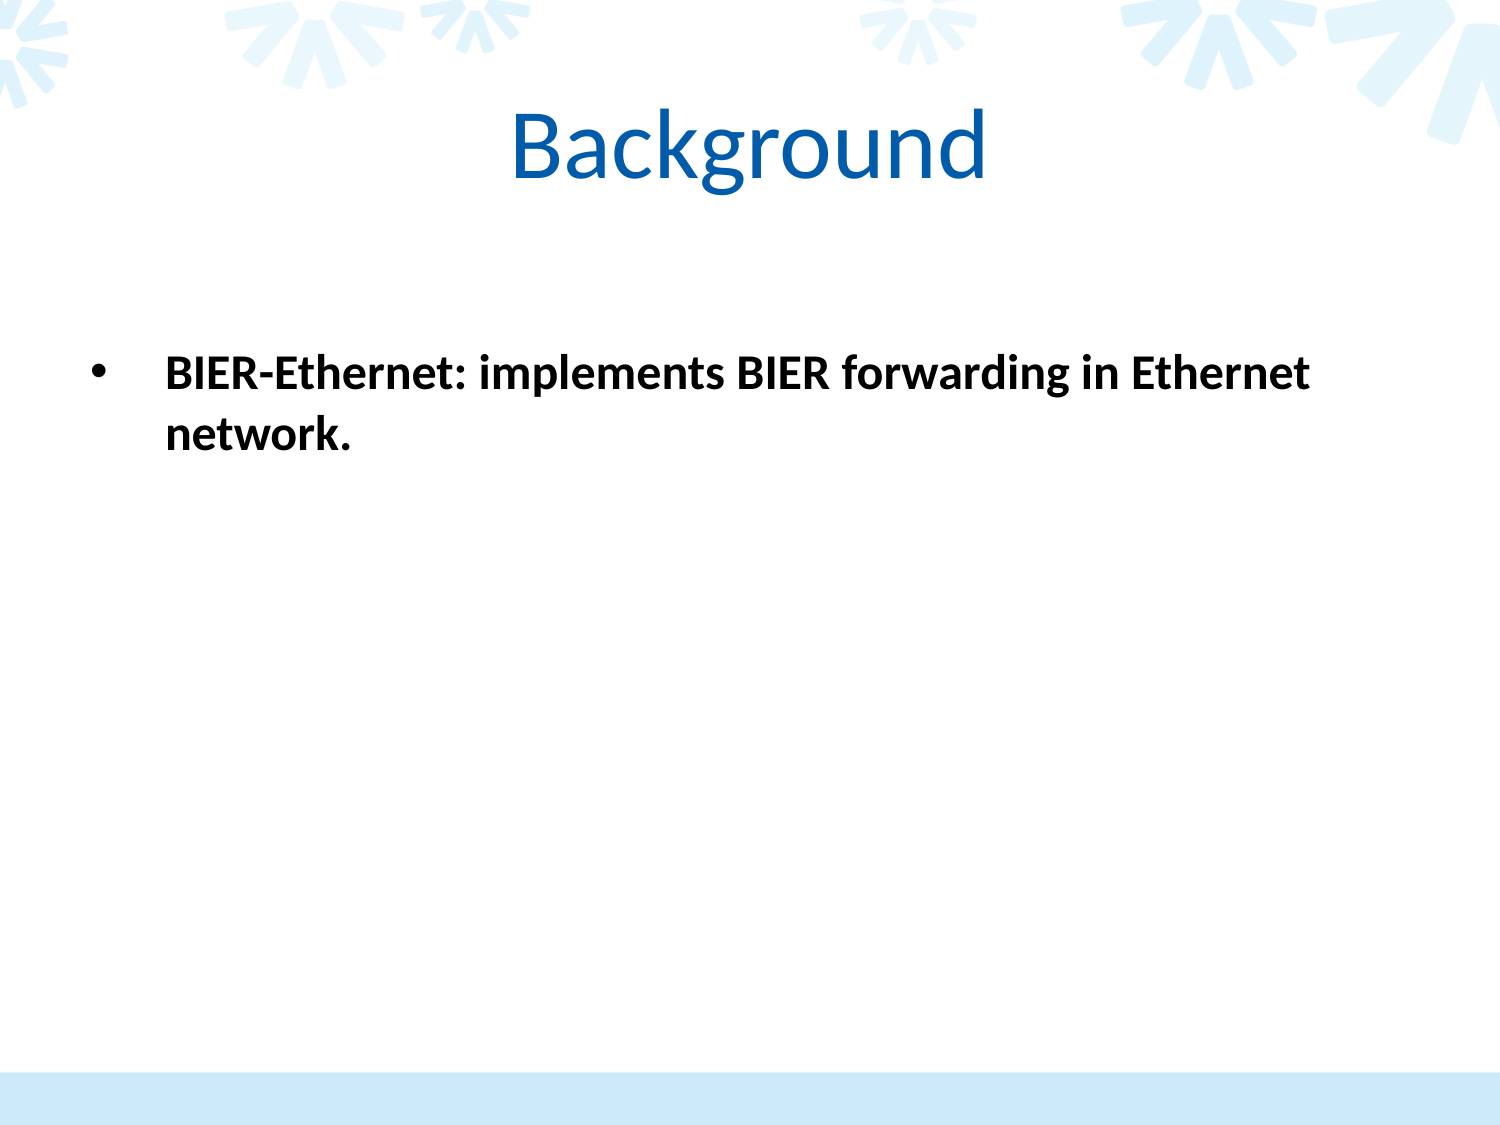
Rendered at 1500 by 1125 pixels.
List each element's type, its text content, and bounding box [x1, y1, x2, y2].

picture [0, 0, 1500, 1125]
list BIER-Ethernet: implements BIER forwarding in Ethernet network. [75, 262, 1452, 1067]
title Background [75, 45, 1425, 233]
